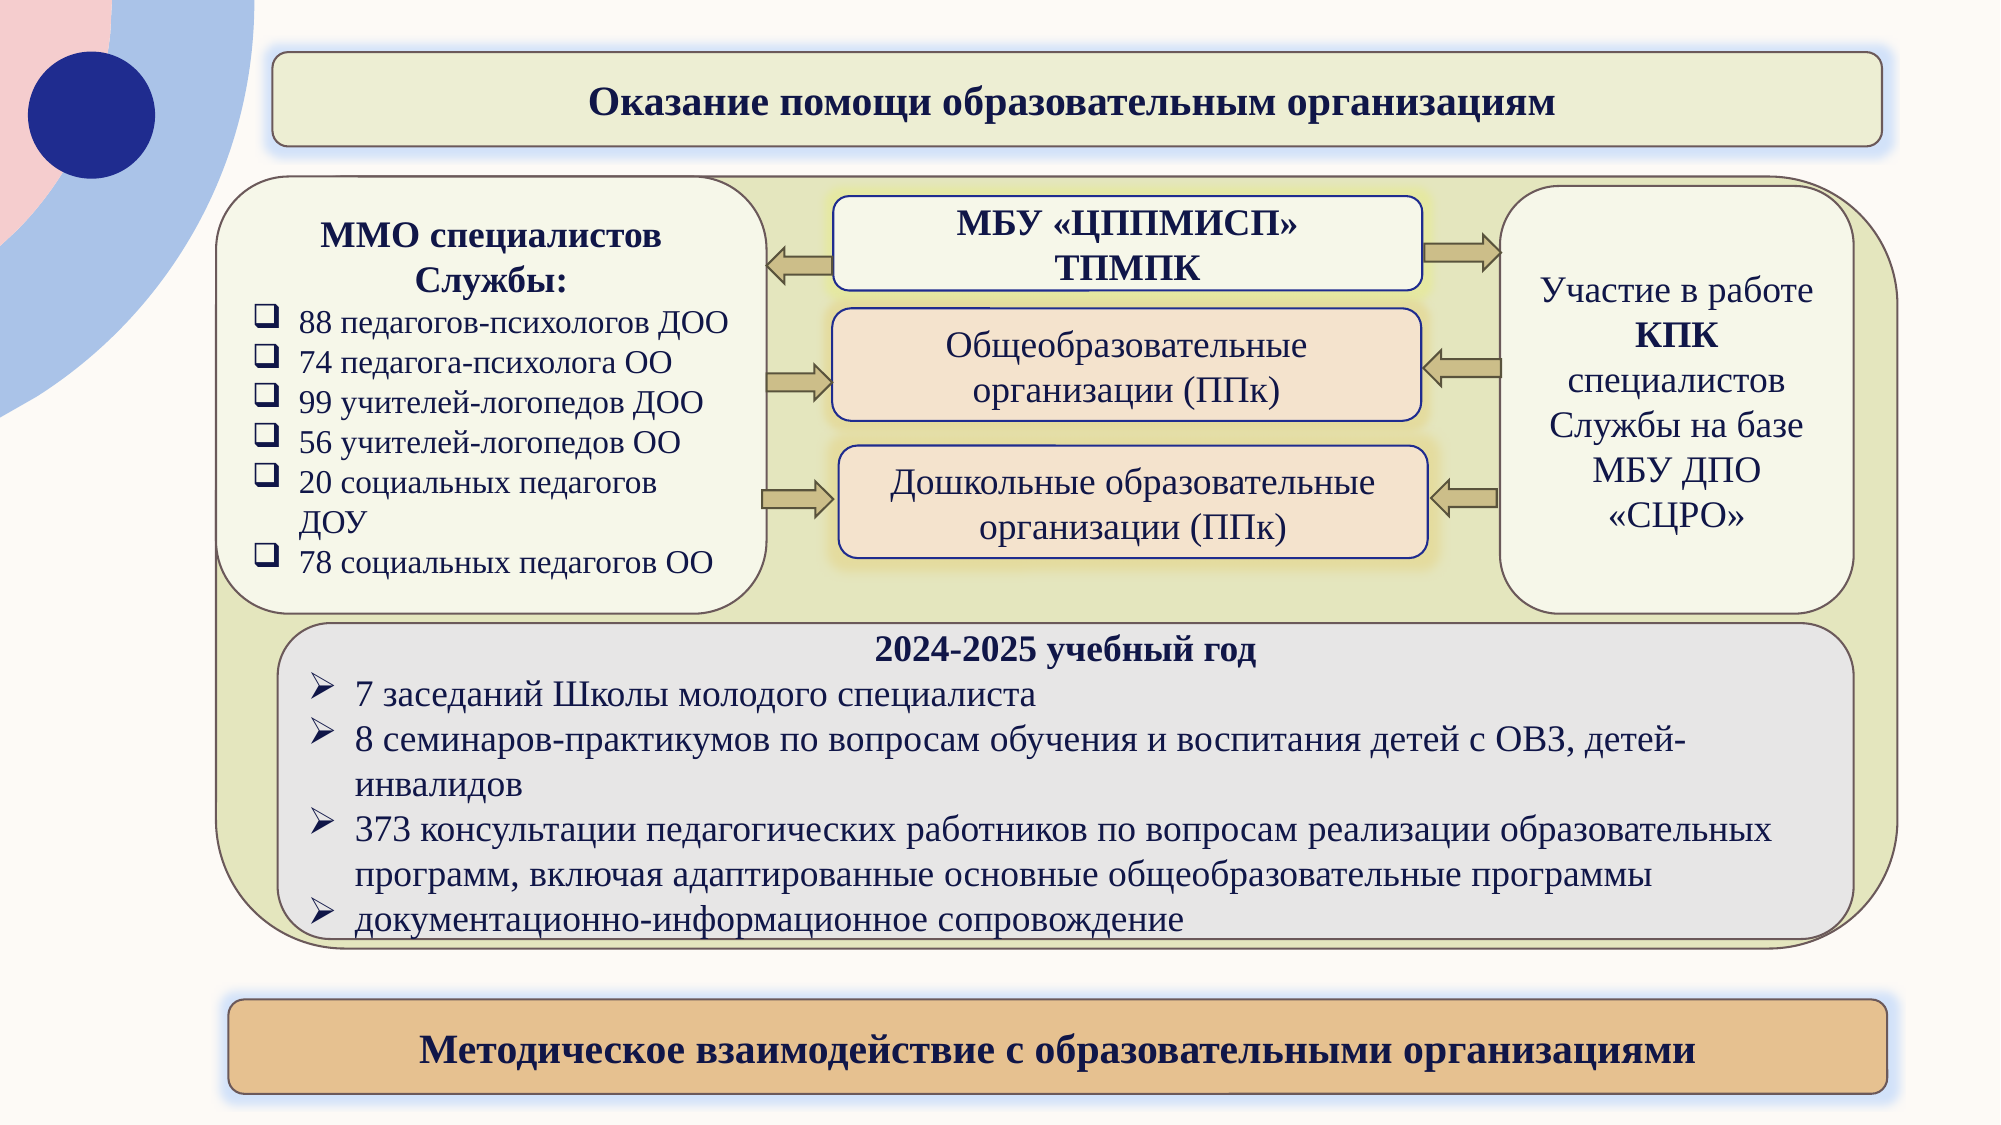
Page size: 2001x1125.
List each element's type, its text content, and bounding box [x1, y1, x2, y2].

text_box [1429, 477, 1498, 519]
text_box ММО специалистов Службы: 88 педагогов-психологов ДОО 74 педагога-психолога ОО 99 учителей-логопедов ДОО 56 учителей-логопедов ОО 20 социальных педагогов ДОУ 78 социальных педагогов ОО [214, 175, 768, 615]
text_box [1421, 347, 1503, 389]
table_cell 0,25 [825, 187, 1432, 255]
table_cell 0,25 [825, 276, 833, 298]
text_box Участие в работе КПК специалистов Службы на базе МБУ ДПО «СЦРО» [1498, 184, 1855, 615]
text_box [765, 362, 834, 403]
text_box Оказание помощи образовательным организациям [271, 51, 1884, 148]
table_cell 0,25 [1423, 263, 1432, 300]
text_box Общеобразовательные организации (ППк) [831, 307, 1423, 422]
text_box МБУ «ЦППМИСП» ТПМПК [832, 195, 1424, 292]
text_box [761, 478, 835, 520]
text_box [765, 245, 834, 287]
text_box 2024-2025 учебный год 7 заседаний Школы молодого специалиста 8 семинаров-практикумов по вопросам обучения и воспитания детей с ОВЗ, детей-инвалидов 373 консультации педагогических работников по вопросам реализации образовательных программ, включая адаптированные основные общеобразовательные программы документационно-информационное сопровождение [276, 622, 1855, 941]
text_box [214, 175, 1899, 950]
text_box Дошкольные образовательные организации (ППк) [837, 444, 1429, 560]
text_box Методическое взаимодействие с образовательными организациями [227, 998, 1889, 1095]
table_cell Тютор (ст.) [1424, 263, 1435, 303]
text_box [1423, 232, 1503, 274]
table_cell Тютор (ст.) [823, 185, 1435, 255]
